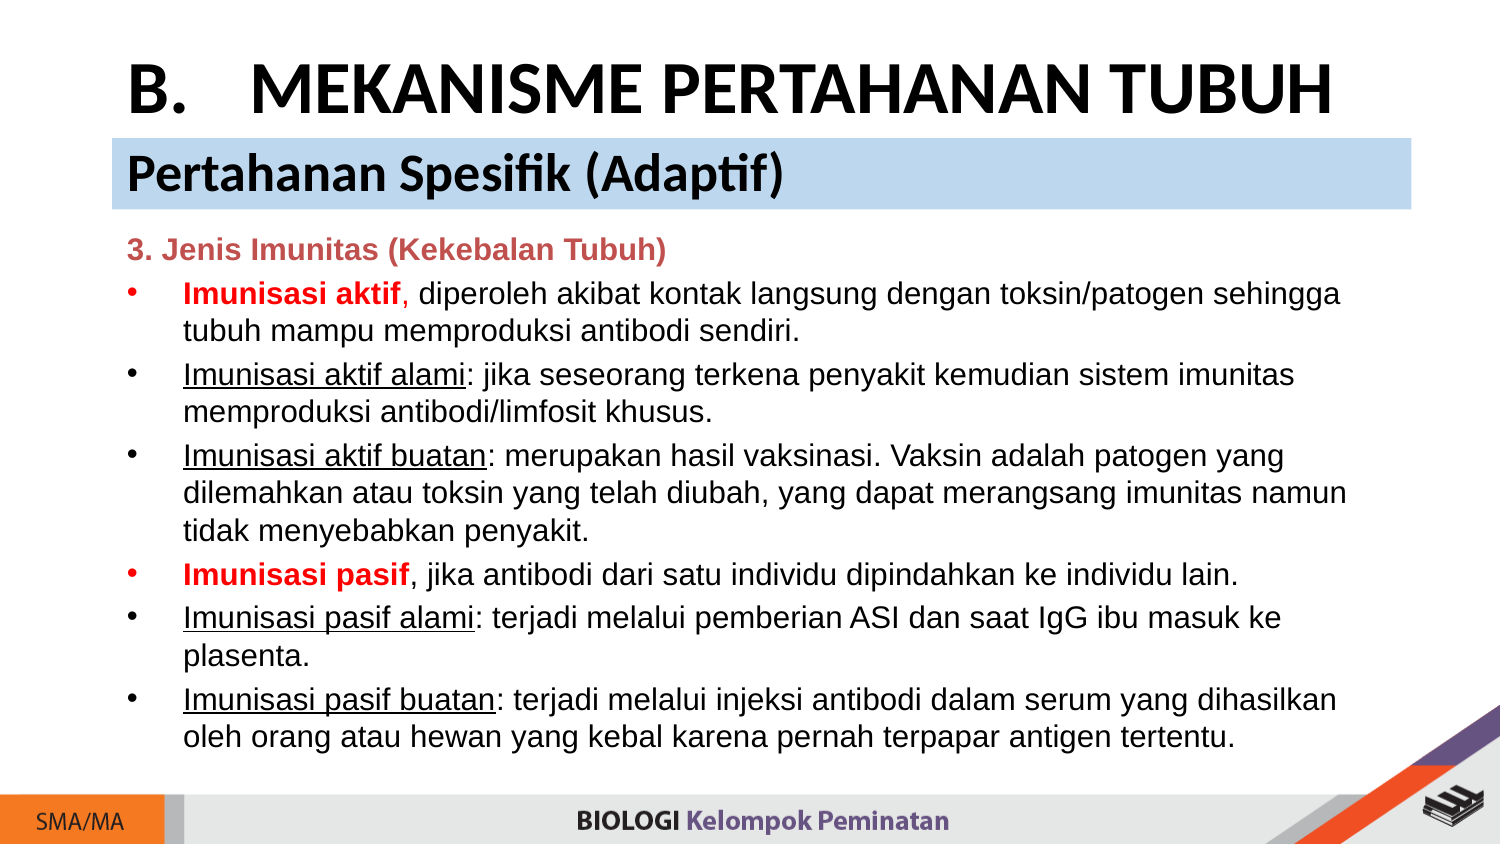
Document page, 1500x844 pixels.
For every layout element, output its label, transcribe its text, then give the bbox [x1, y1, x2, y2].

text_box MEKANISME PERTAHANAN TUBUH [112, 49, 1412, 129]
text_box 3. Jenis Imunitas (Kekebalan Tubuh) Imunisasi aktif, diperoleh akibat kontak langsung dengan toksin/patogen sehingga tubuh mampu memproduksi antibodi sendiri. Imunisasi aktif alami: jika seseorang terkena penyakit kemudian sistem imunitas memproduksi antibodi/limfosit khusus. Imunisasi aktif buatan: merupakan hasil vaksinasi. Vaksin adalah patogen yang dilemahkan atau toksin yang telah diubah, yang dapat merangsang imunitas namun tidak menyebabkan penyakit. Imunisasi pasif, jika antibodi dari satu individu dipindahkan ke individu lain. Imunisasi pasif alami: terjadi melalui pemberian ASI dan saat IgG ibu masuk ke plasenta. Imunisasi pasif buatan: terjadi melalui injeksi antibodi dalam serum yang dihasilkan oleh orang atau hewan yang kebal karena pernah terpapar antigen tertentu. [112, 221, 1412, 742]
picture [0, 705, 1500, 844]
text_box Pertahanan Spesifik (Adaptif) [112, 138, 1412, 210]
